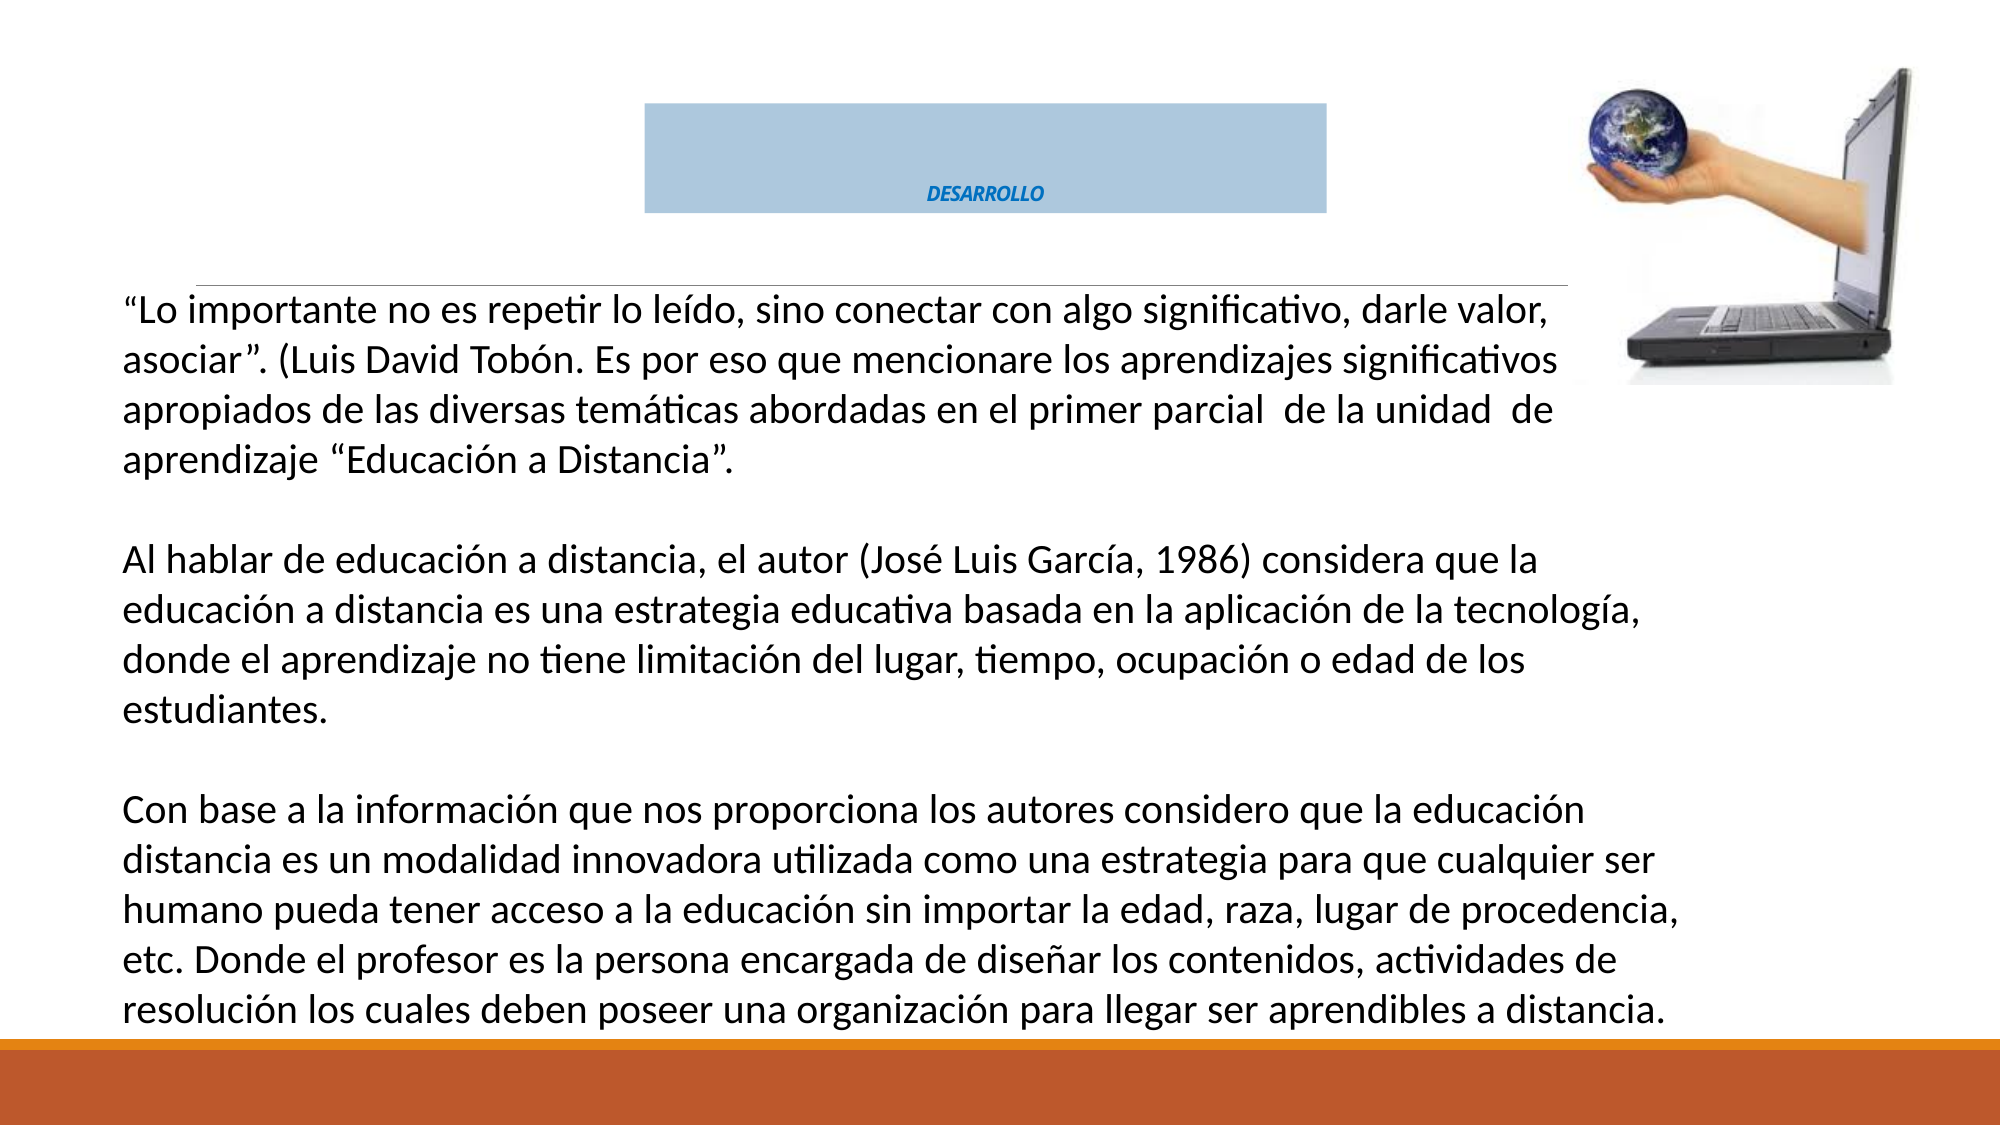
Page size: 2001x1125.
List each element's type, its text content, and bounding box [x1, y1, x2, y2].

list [1568, 41, 1929, 385]
text_box DESARROLLO [644, 103, 1327, 214]
text_box “Lo importante no es repetir lo leído, sino conectar con algo significativo, darle valor, asociar”. (Luis David Tobón. Es por eso que mencionare los aprendizajes significativos apropiados de las diversas temáticas abordadas en el primer parcial de la unidad de aprendizaje “Educación a Distancia”. Al hablar de educación a distancia, el autor (José Luis García, 1986) considera que la educación a distancia es una estrategia educativa basada en la aplicación de la tecnología, donde el aprendizaje no tiene limitación del lugar, tiempo, ocupación o edad de los estudiantes. Con base a la información que nos proporciona los autores considero que la educación distancia es un modalidad innovadora utilizada como una estrategia para que cualquier ser humano pueda tener acceso a la educación sin importar la edad, raza, lugar de procedencia, etc. Donde el profesor es la persona encargada de diseñar los contenidos, actividades de resolución los cuales deben poseer una organización para llegar ser aprendibles a distancia. [107, 274, 1703, 1125]
